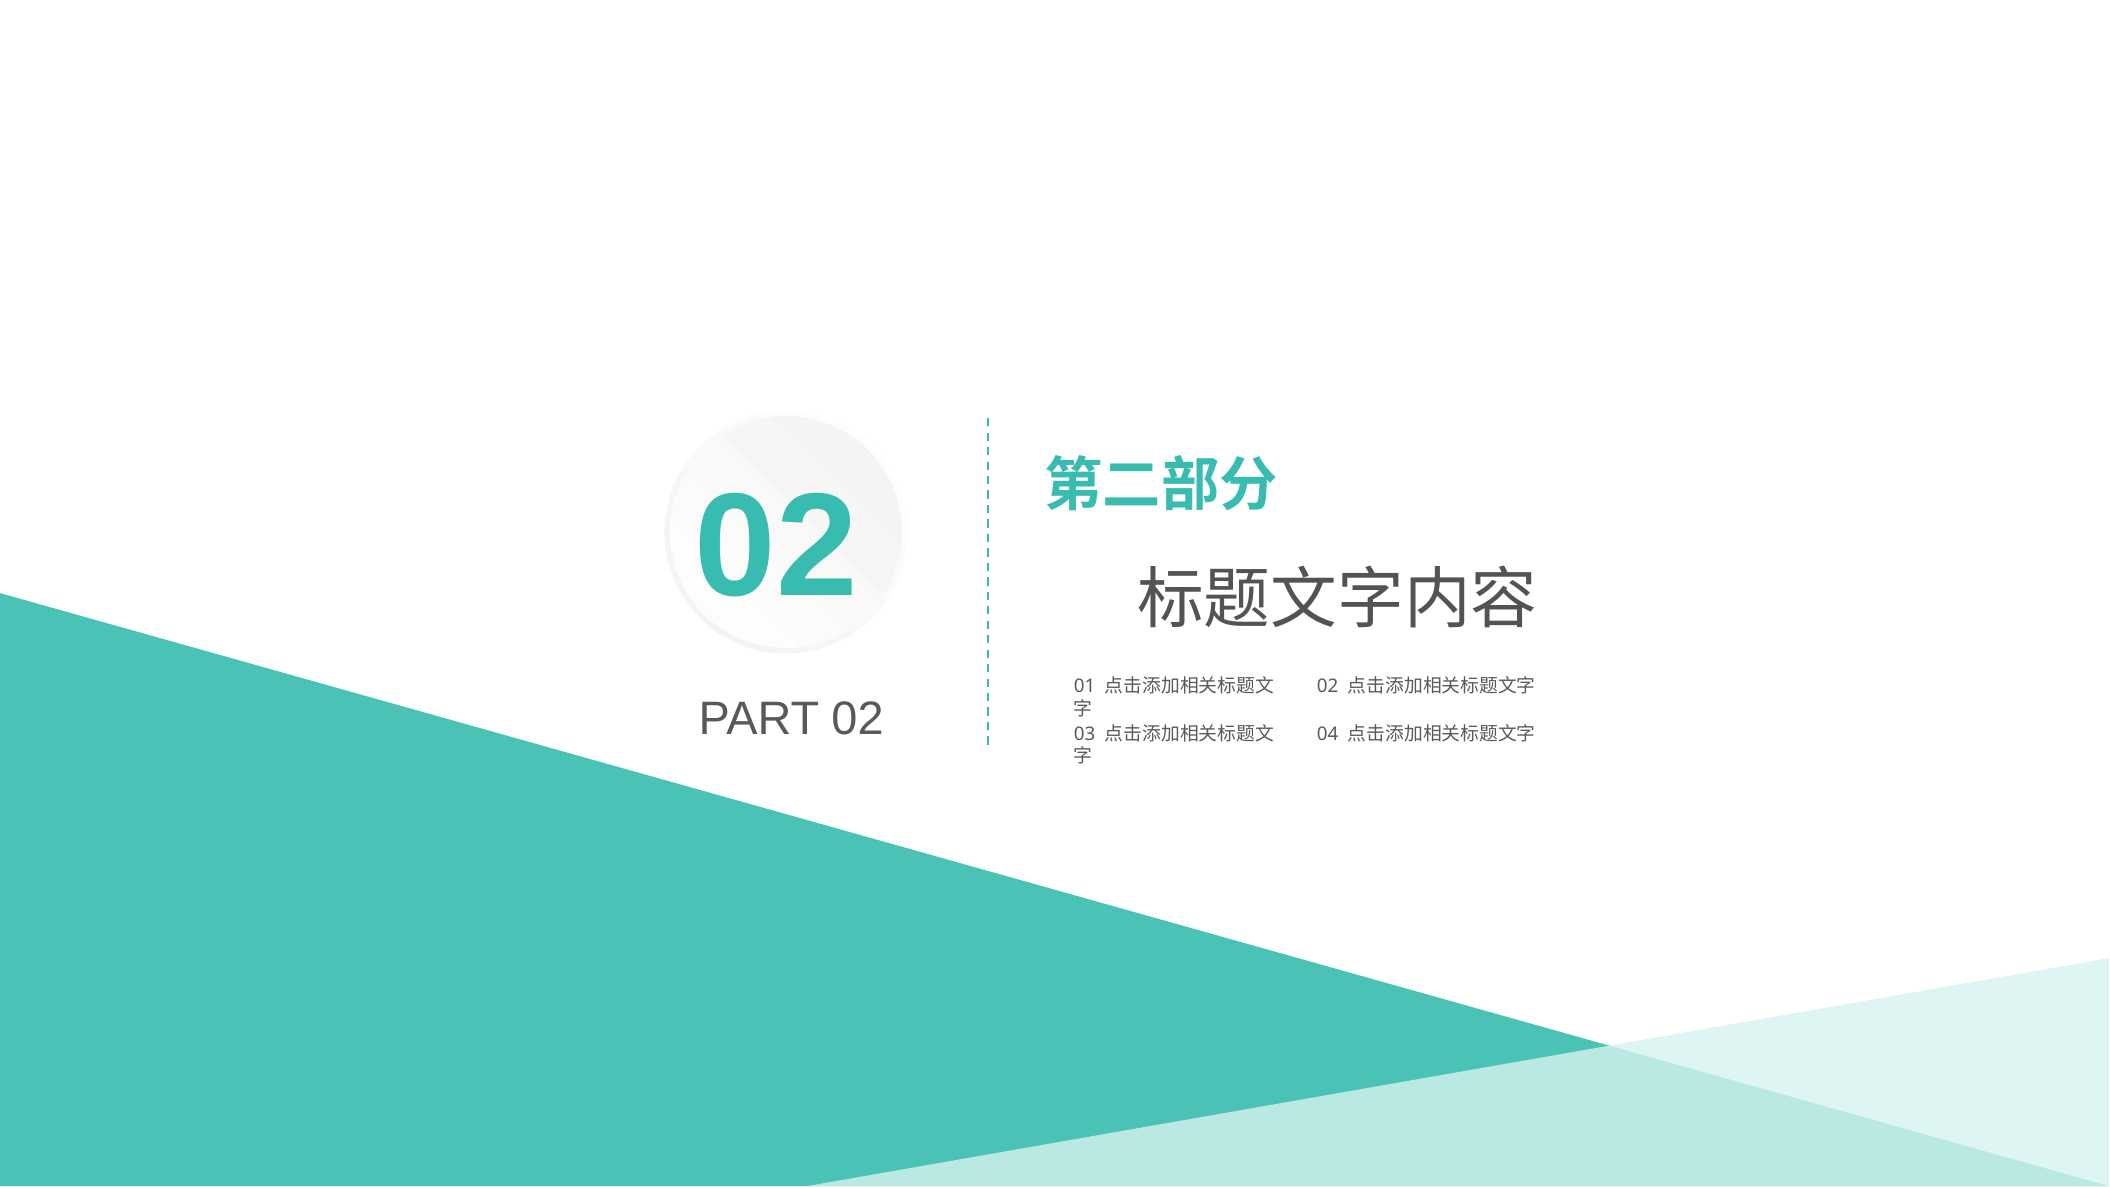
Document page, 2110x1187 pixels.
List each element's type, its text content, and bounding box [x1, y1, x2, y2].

text_box [806, 956, 2110, 1187]
text_box 03 点击添加相关标题文字 [1060, 714, 1306, 774]
text_box 02 点击添加相关标题文字 [1302, 666, 1560, 704]
text_box PART 02 [698, 687, 907, 745]
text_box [664, 410, 907, 654]
text_box [0, 592, 1608, 1187]
text_box 01 点击添加相关标题文字 [1060, 666, 1306, 714]
text_box 第二部分 标题文字内容 [1010, 439, 1568, 651]
text_box 04 点击添加相关标题文字 [1302, 714, 1560, 751]
